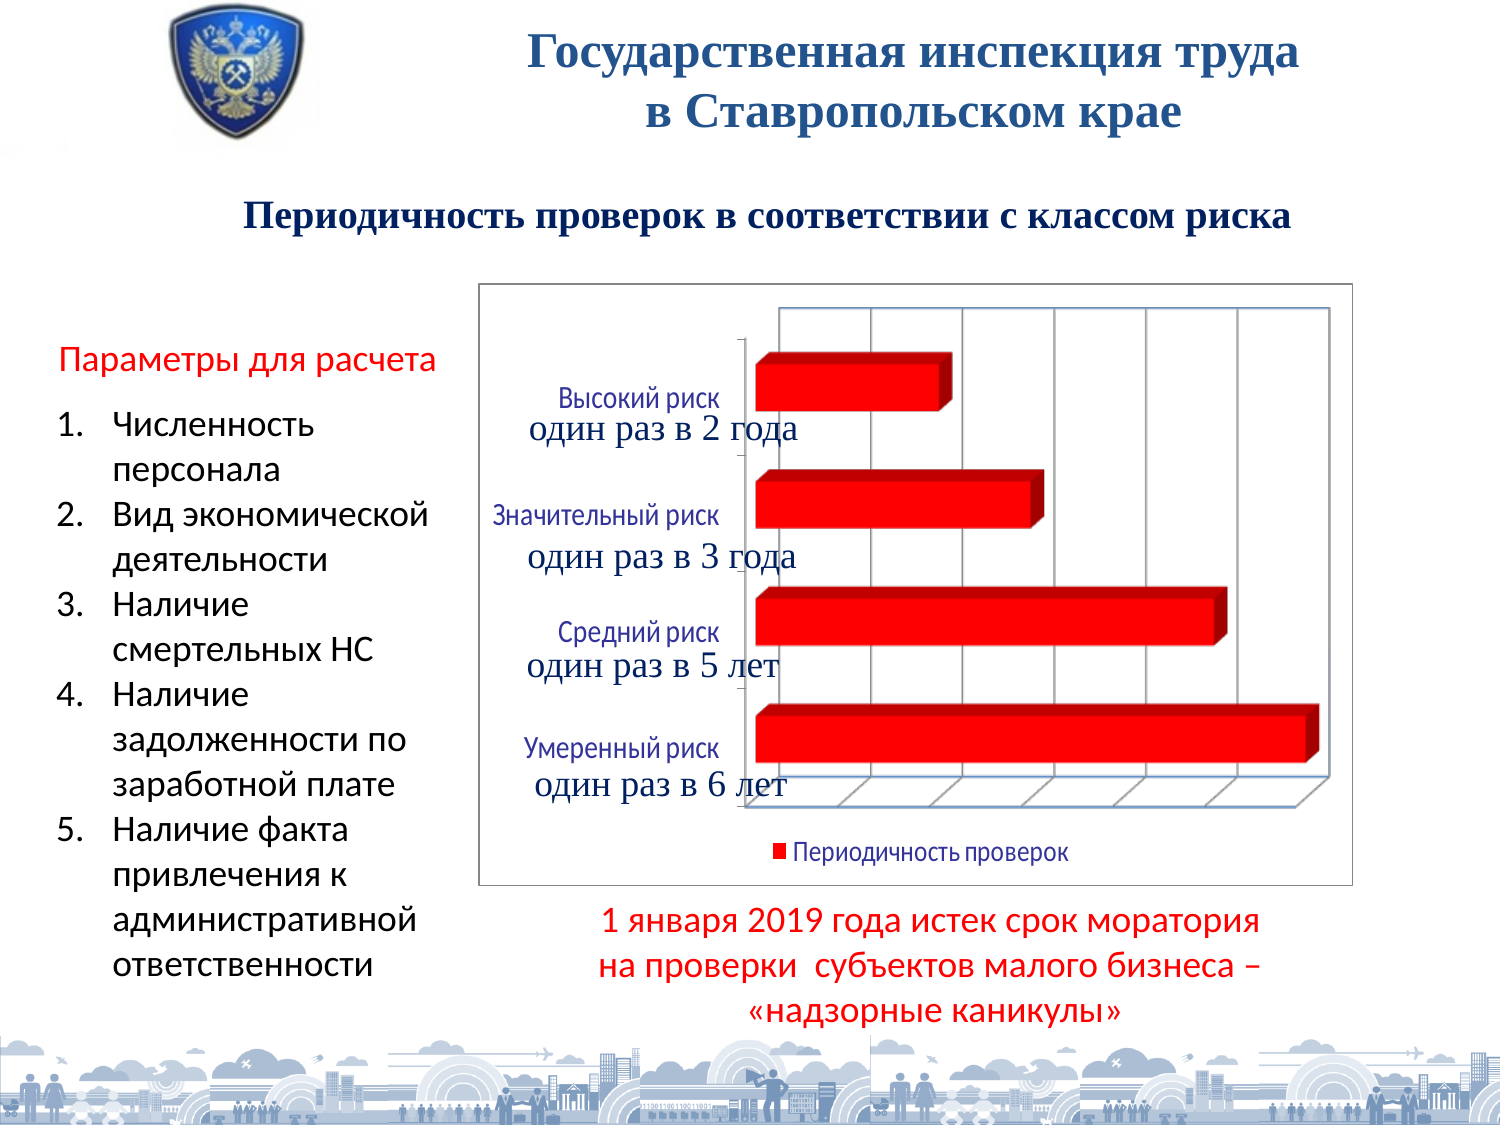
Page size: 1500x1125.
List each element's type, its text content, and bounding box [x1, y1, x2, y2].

text_box Государственная инспекция труда в Ставропольском крае [477, 10, 1500, 145]
text_box Параметры для расчета Численность персонала Вид экономической деятельности Наличие смертельных НС Наличие задолженности по заработной плате Наличие факта привлечения к административной ответственности [41, 326, 455, 992]
text_box 1 января 2019 года истек срок моратория на проверки субъектов малого бизнеса – «надзорные каникулы» [490, 887, 1380, 1034]
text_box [0, 1035, 1500, 1125]
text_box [472, 276, 1360, 894]
picture [0, 0, 473, 157]
title Периодичность проверок в соответствии с классом риска [218, 156, 1318, 268]
